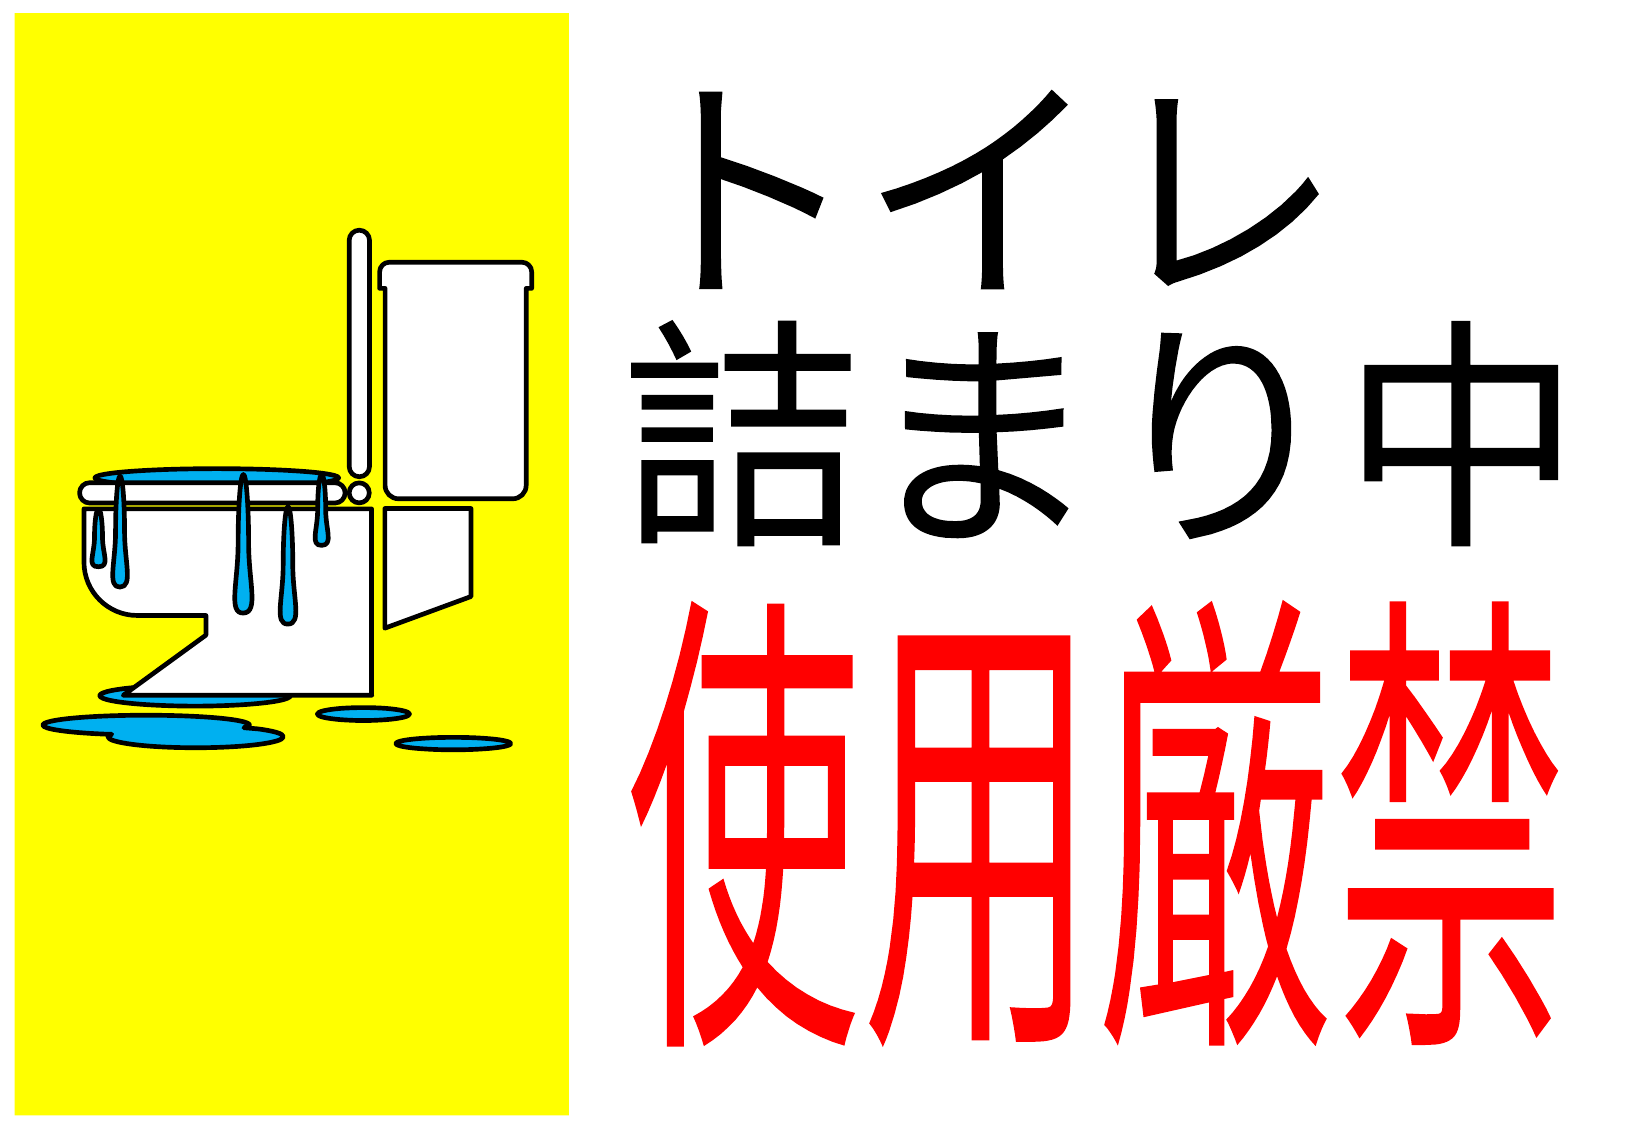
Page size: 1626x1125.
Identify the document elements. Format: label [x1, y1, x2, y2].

text_box [630, 89, 1559, 1048]
text_box [12, 11, 571, 1118]
text_box [42, 229, 532, 750]
